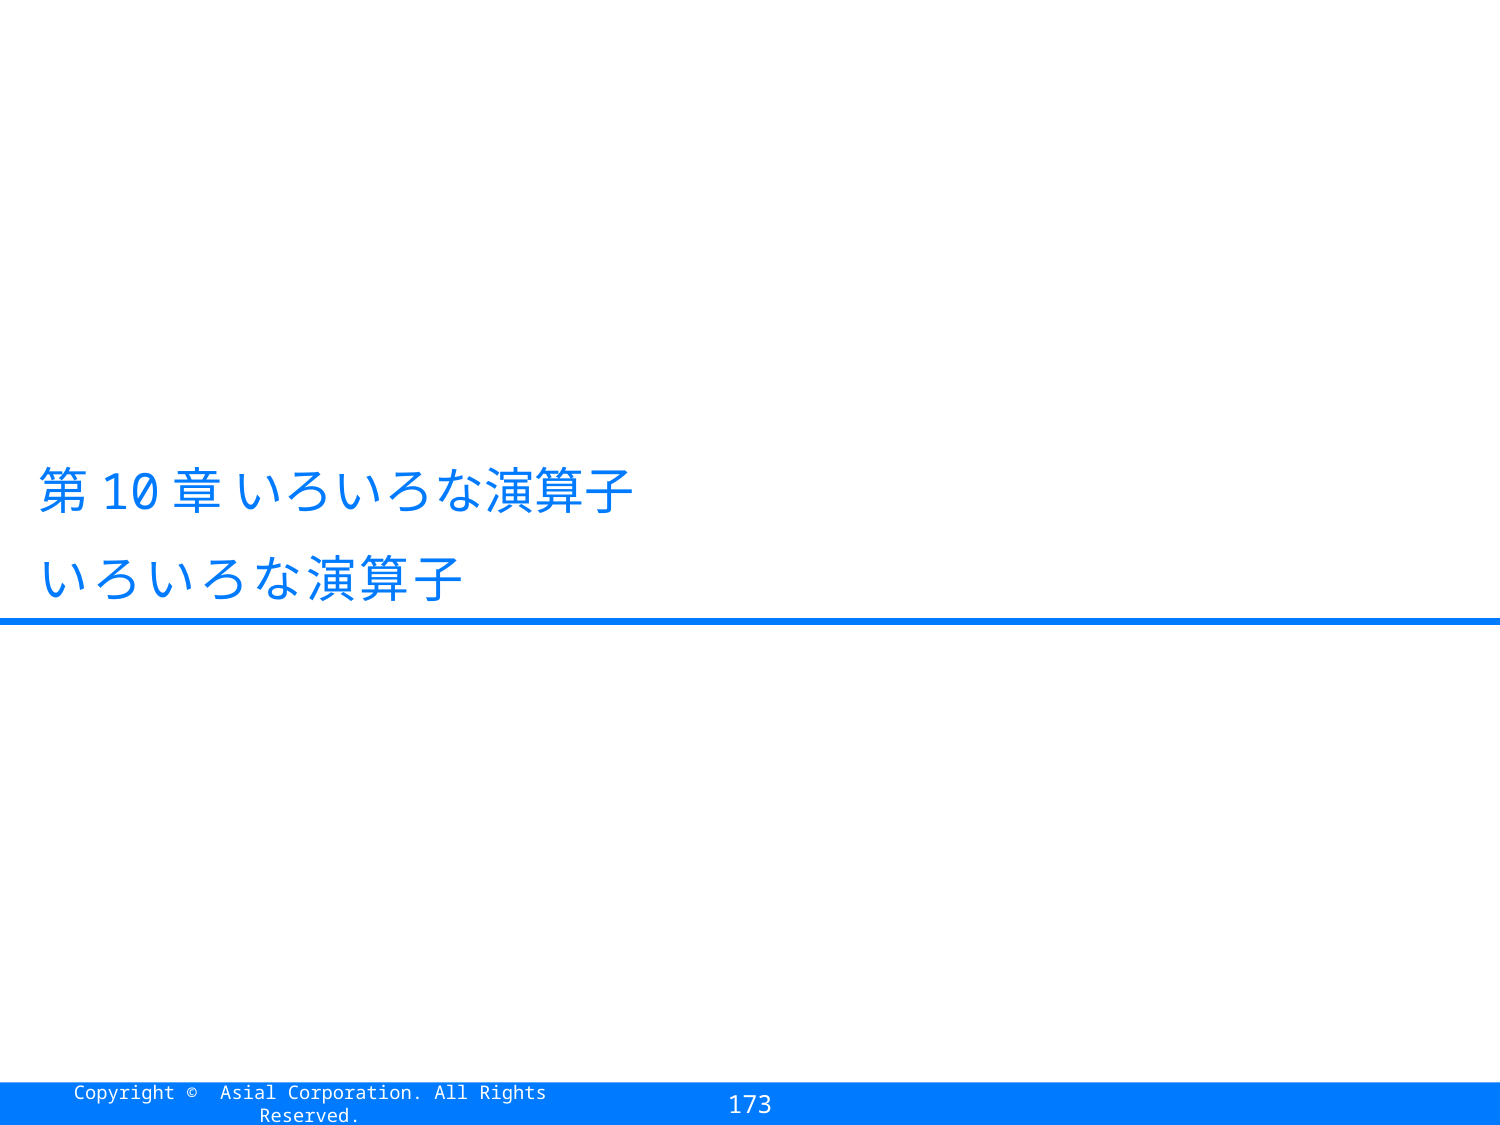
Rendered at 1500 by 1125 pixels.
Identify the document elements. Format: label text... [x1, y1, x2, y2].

list 第10章 いろいろな演算子 [23, 444, 1500, 536]
slide_number 173 [581, 1075, 919, 1125]
title いろいろな演算子 [23, 538, 1500, 616]
